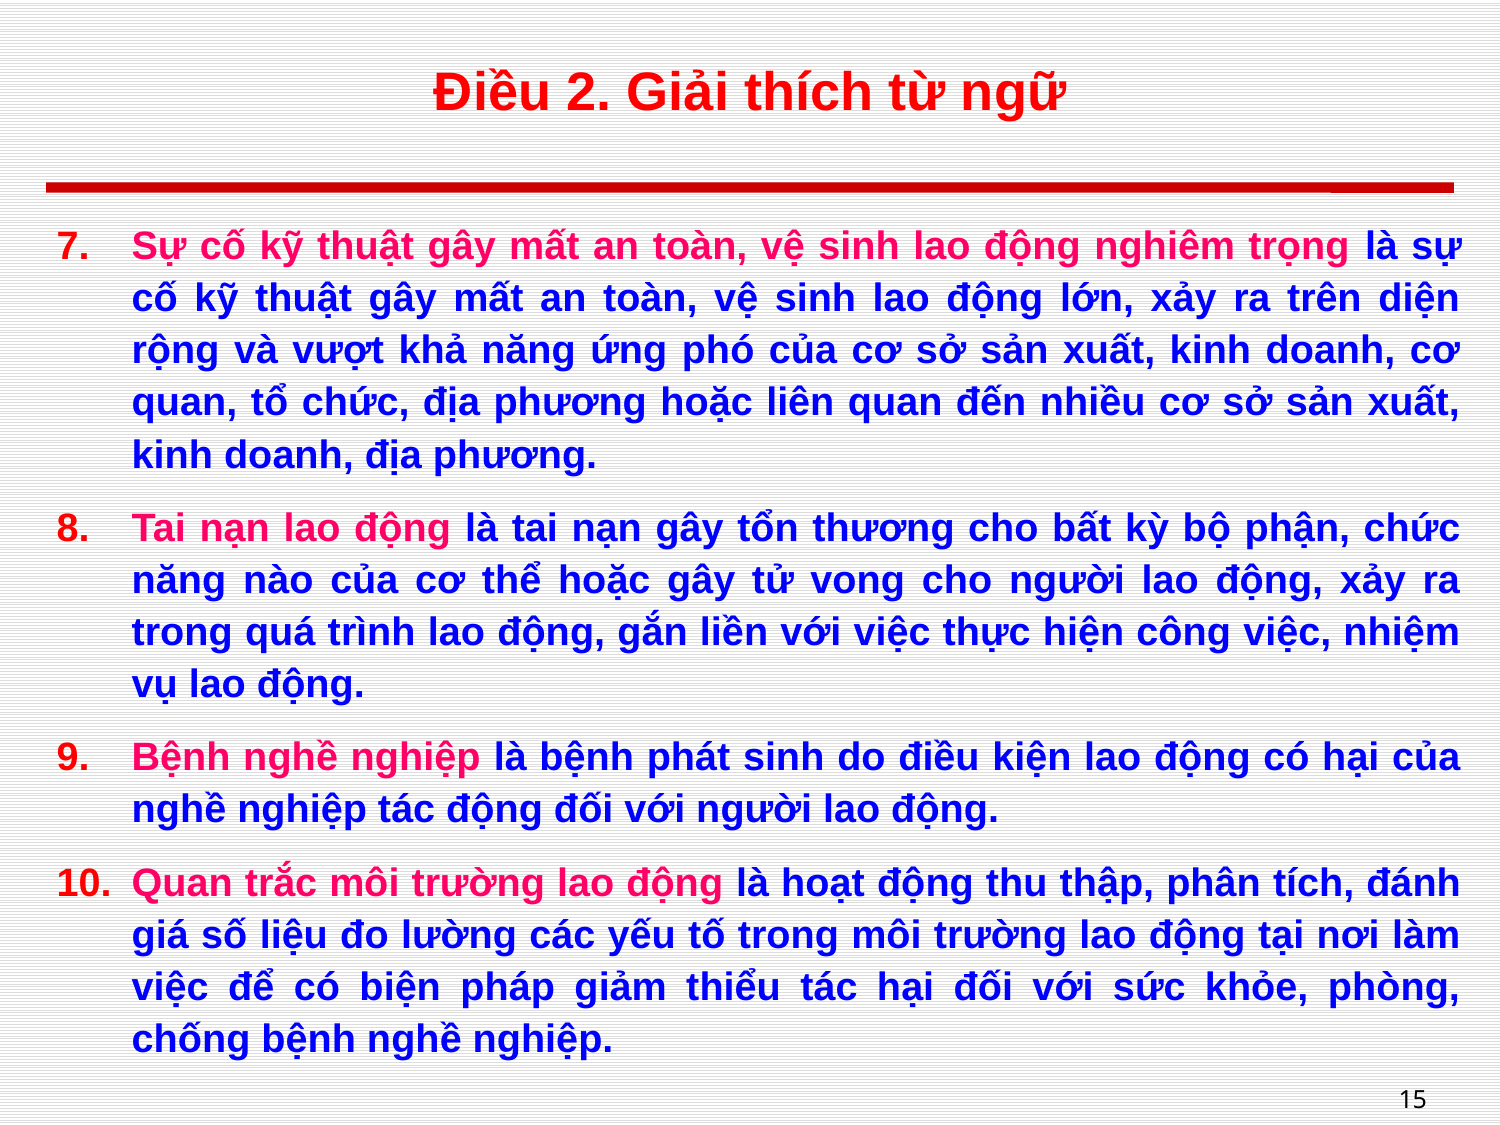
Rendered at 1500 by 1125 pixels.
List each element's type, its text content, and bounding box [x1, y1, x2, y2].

title Điều 2. Giải thích từ ngữ [38, 24, 1463, 150]
text_box Sự cố kỹ thuật gây mất an toàn, vệ sinh lao động nghiêm trọng là sự cố kỹ thuật gây mất an toàn, vệ sinh lao động lớn, xảy ra trên diện rộng và vượt khả năng ứng phó của cơ sở sản xuất, kinh doanh, cơ quan, tổ chức, địa phương hoặc liên quan đến nhiều cơ sở sản xuất, kinh doanh, địa phương. Tai nạn lao động là tai nạn gây tổn thương cho bất kỳ bộ phận, chức năng nào của cơ thể hoặc gây tử vong cho người lao động, xảy ra trong quá trình lao động, gắn liền với việc thực hiện công việc, nhiệm vụ lao động. Bệnh nghề nghiệp là bệnh phát sinh do điều kiện lao động có hại của nghề nghiệp tác động đối với người lao động. Quan trắc môi trường lao động là hoạt động thu thập, phân tích, đánh giá số liệu đo lường các yếu tố trong môi trường lao động tại nơi làm việc để có biện pháp giảm thiểu tác hại đối với sức khỏe, phòng, chống bệnh nghề nghiệp. [23, 199, 1477, 1088]
